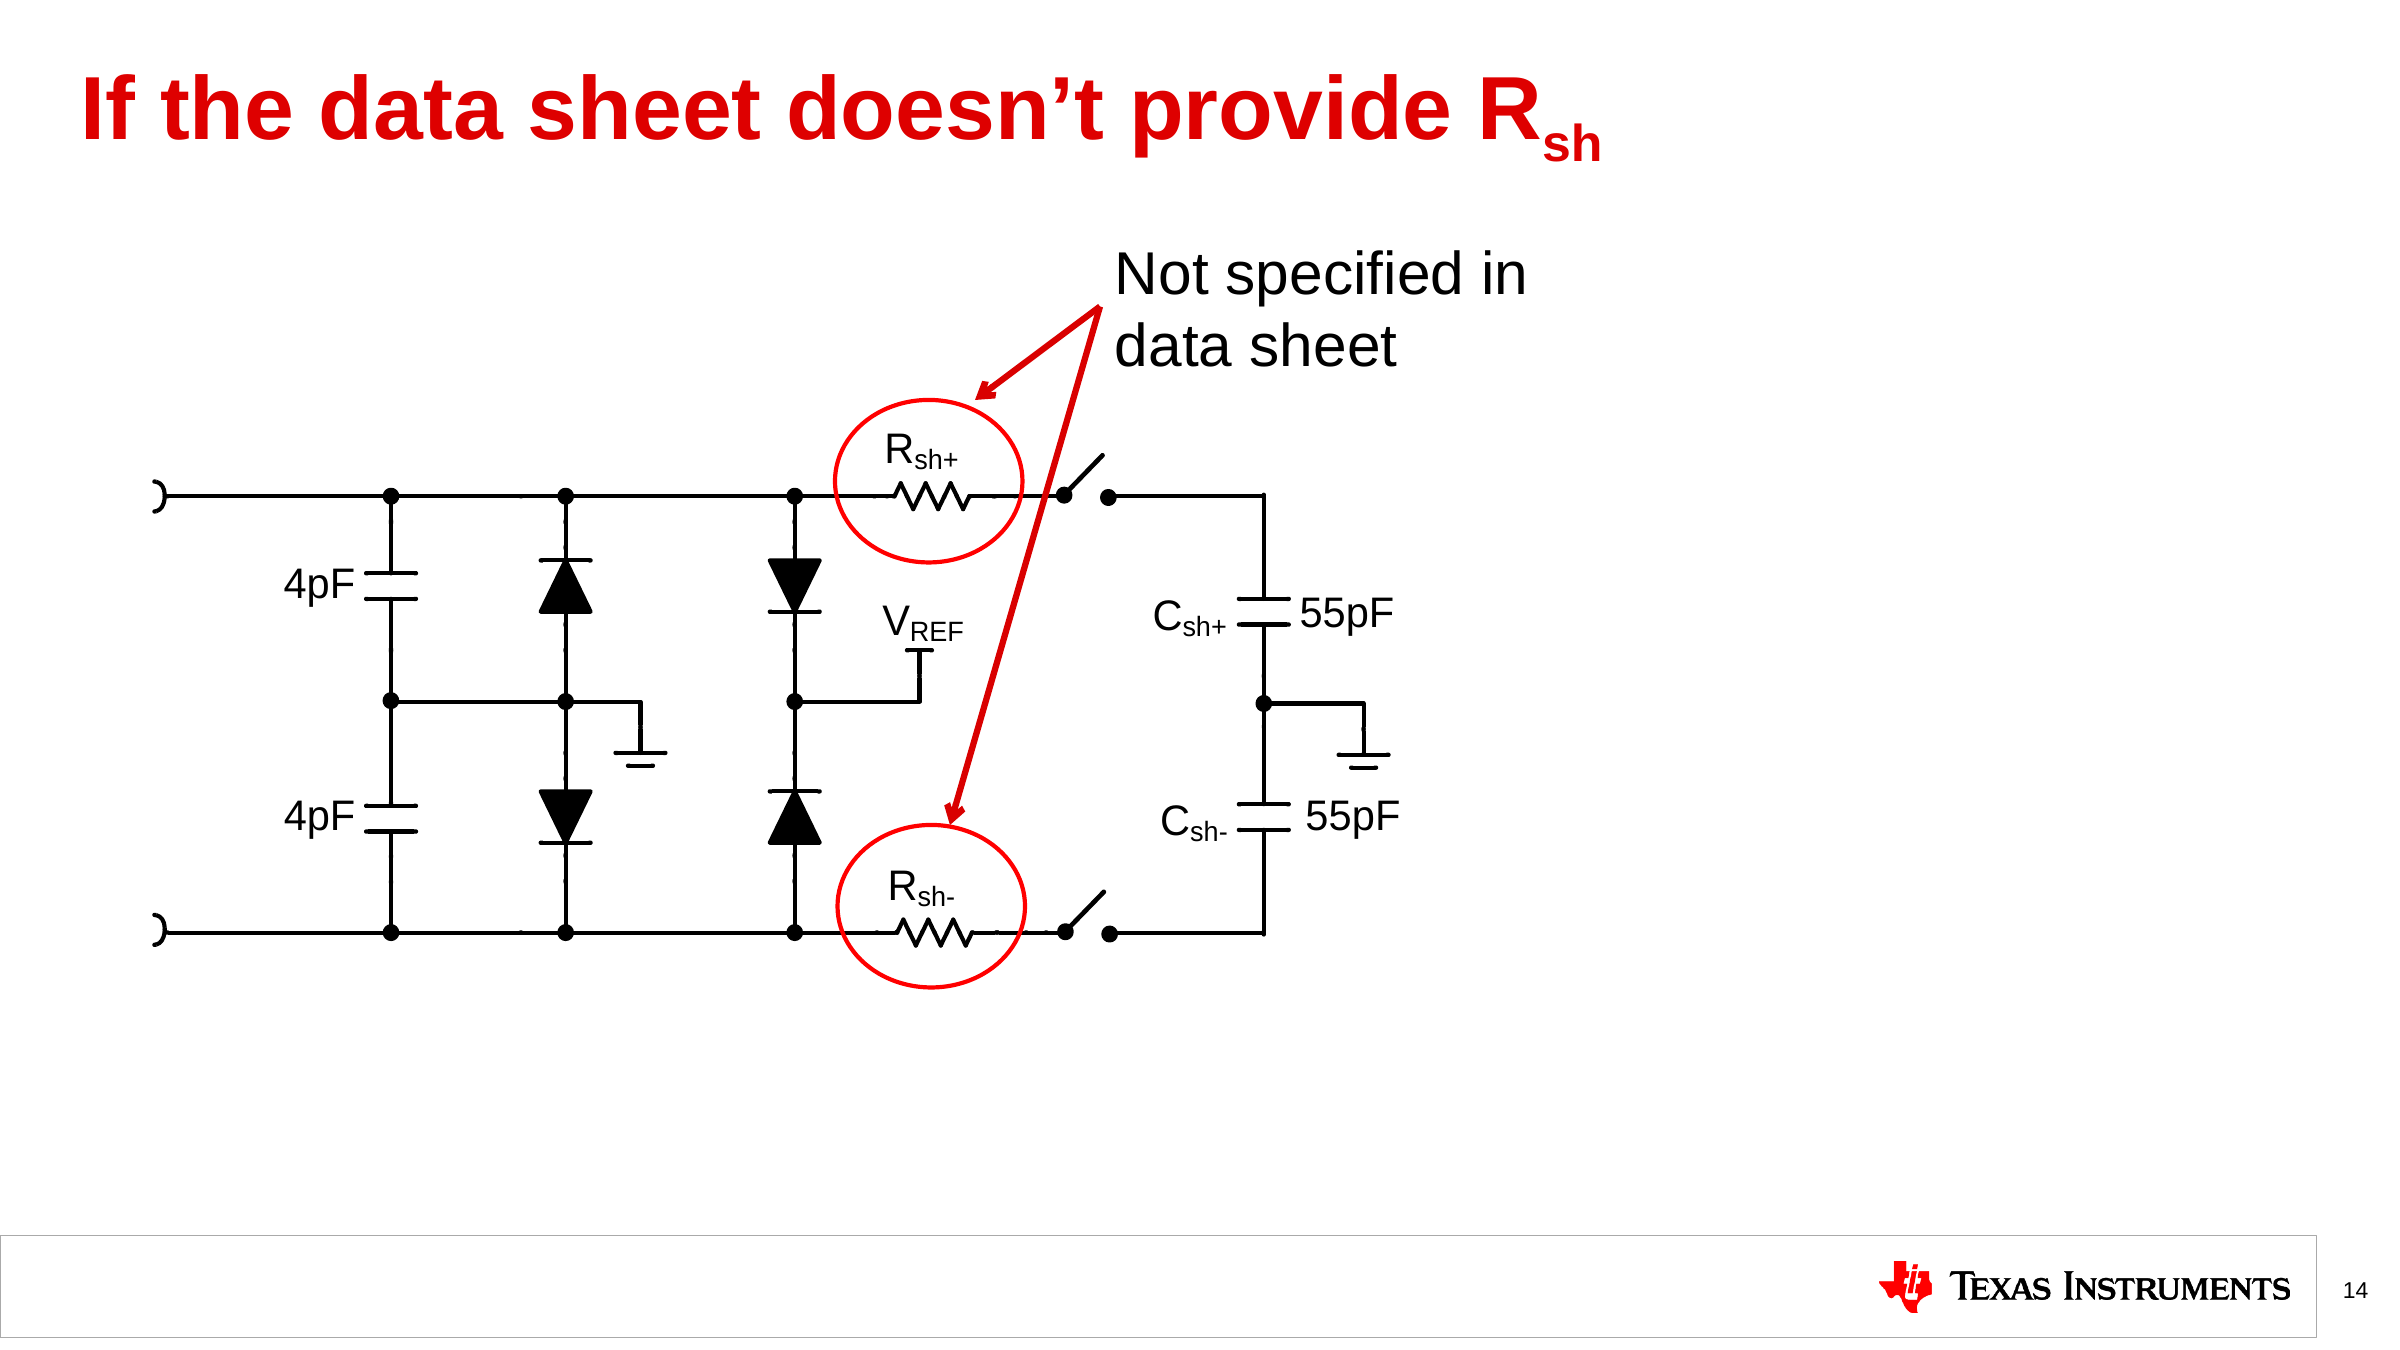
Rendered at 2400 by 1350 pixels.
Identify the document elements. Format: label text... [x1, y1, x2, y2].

text_box [857, 959, 1006, 990]
title If the data sheet doesn’t provide Rsh [60, 27, 2282, 189]
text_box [149, 334, 1426, 951]
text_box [949, 307, 1101, 826]
picture [1879, 1261, 2290, 1265]
text_box Not specified in data sheet [1100, 226, 1600, 387]
picture [1879, 1307, 2290, 1313]
slide_number 14 [1828, 1265, 2389, 1307]
